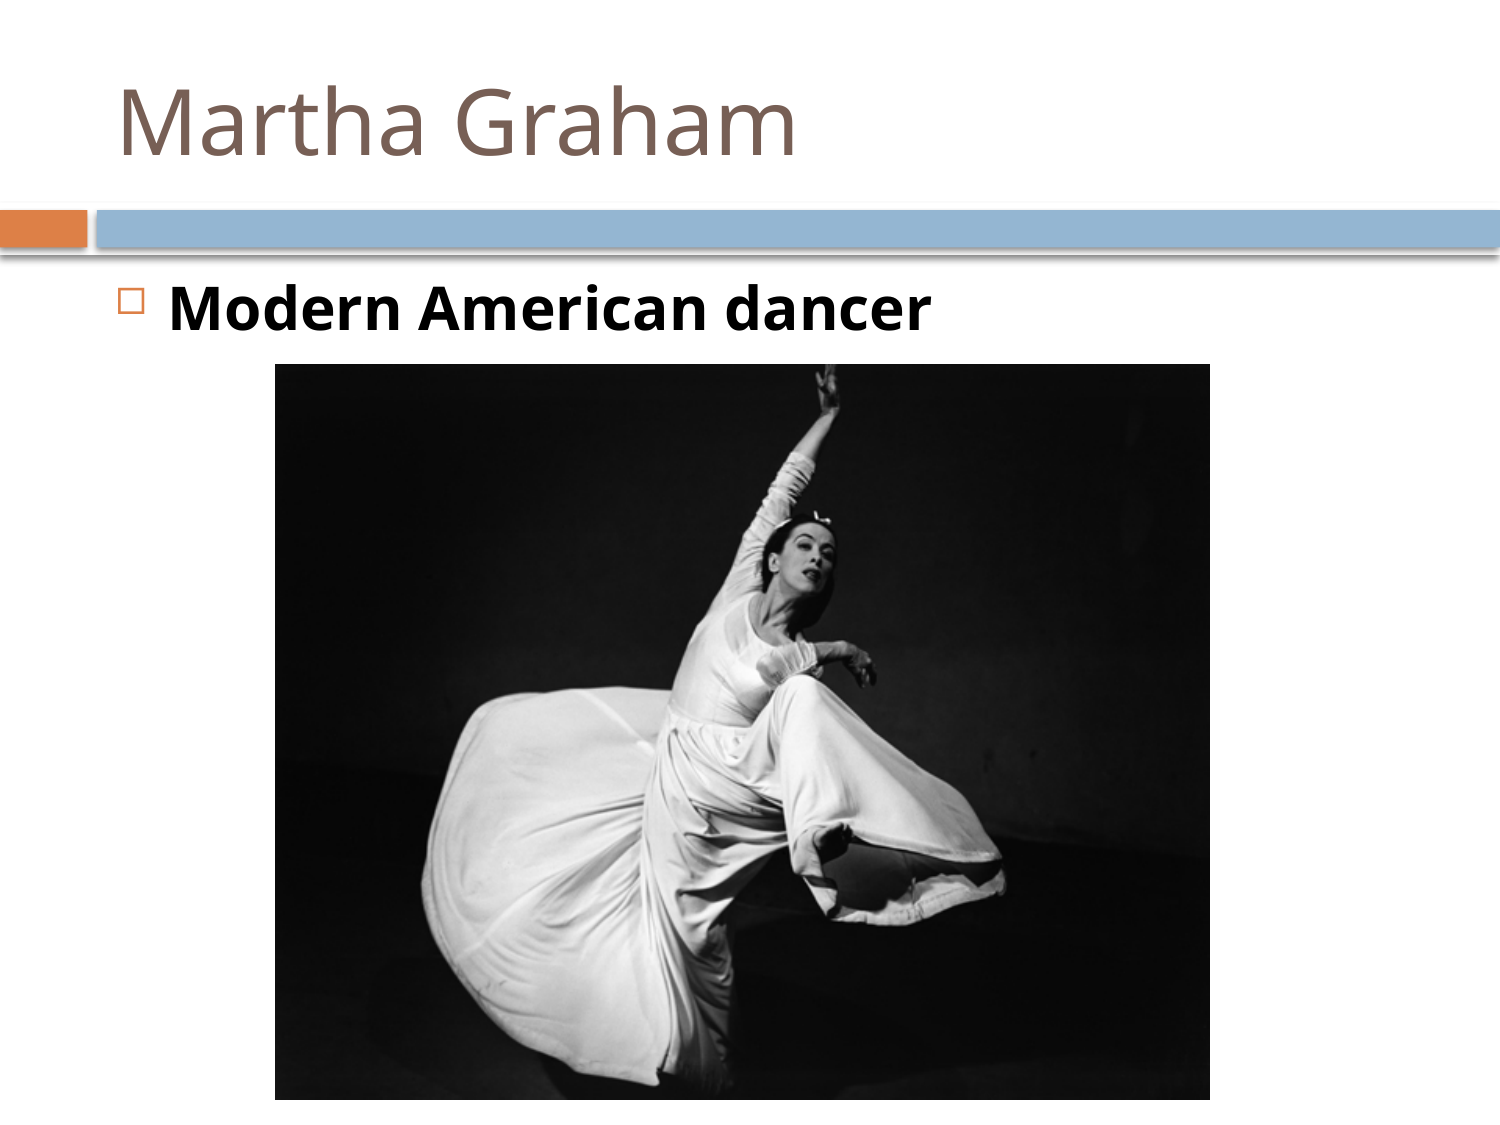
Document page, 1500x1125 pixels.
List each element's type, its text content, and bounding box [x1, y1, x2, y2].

picture [274, 363, 1210, 1101]
title Martha Graham [100, 37, 1438, 200]
list Modern American dancer [100, 262, 1438, 1000]
